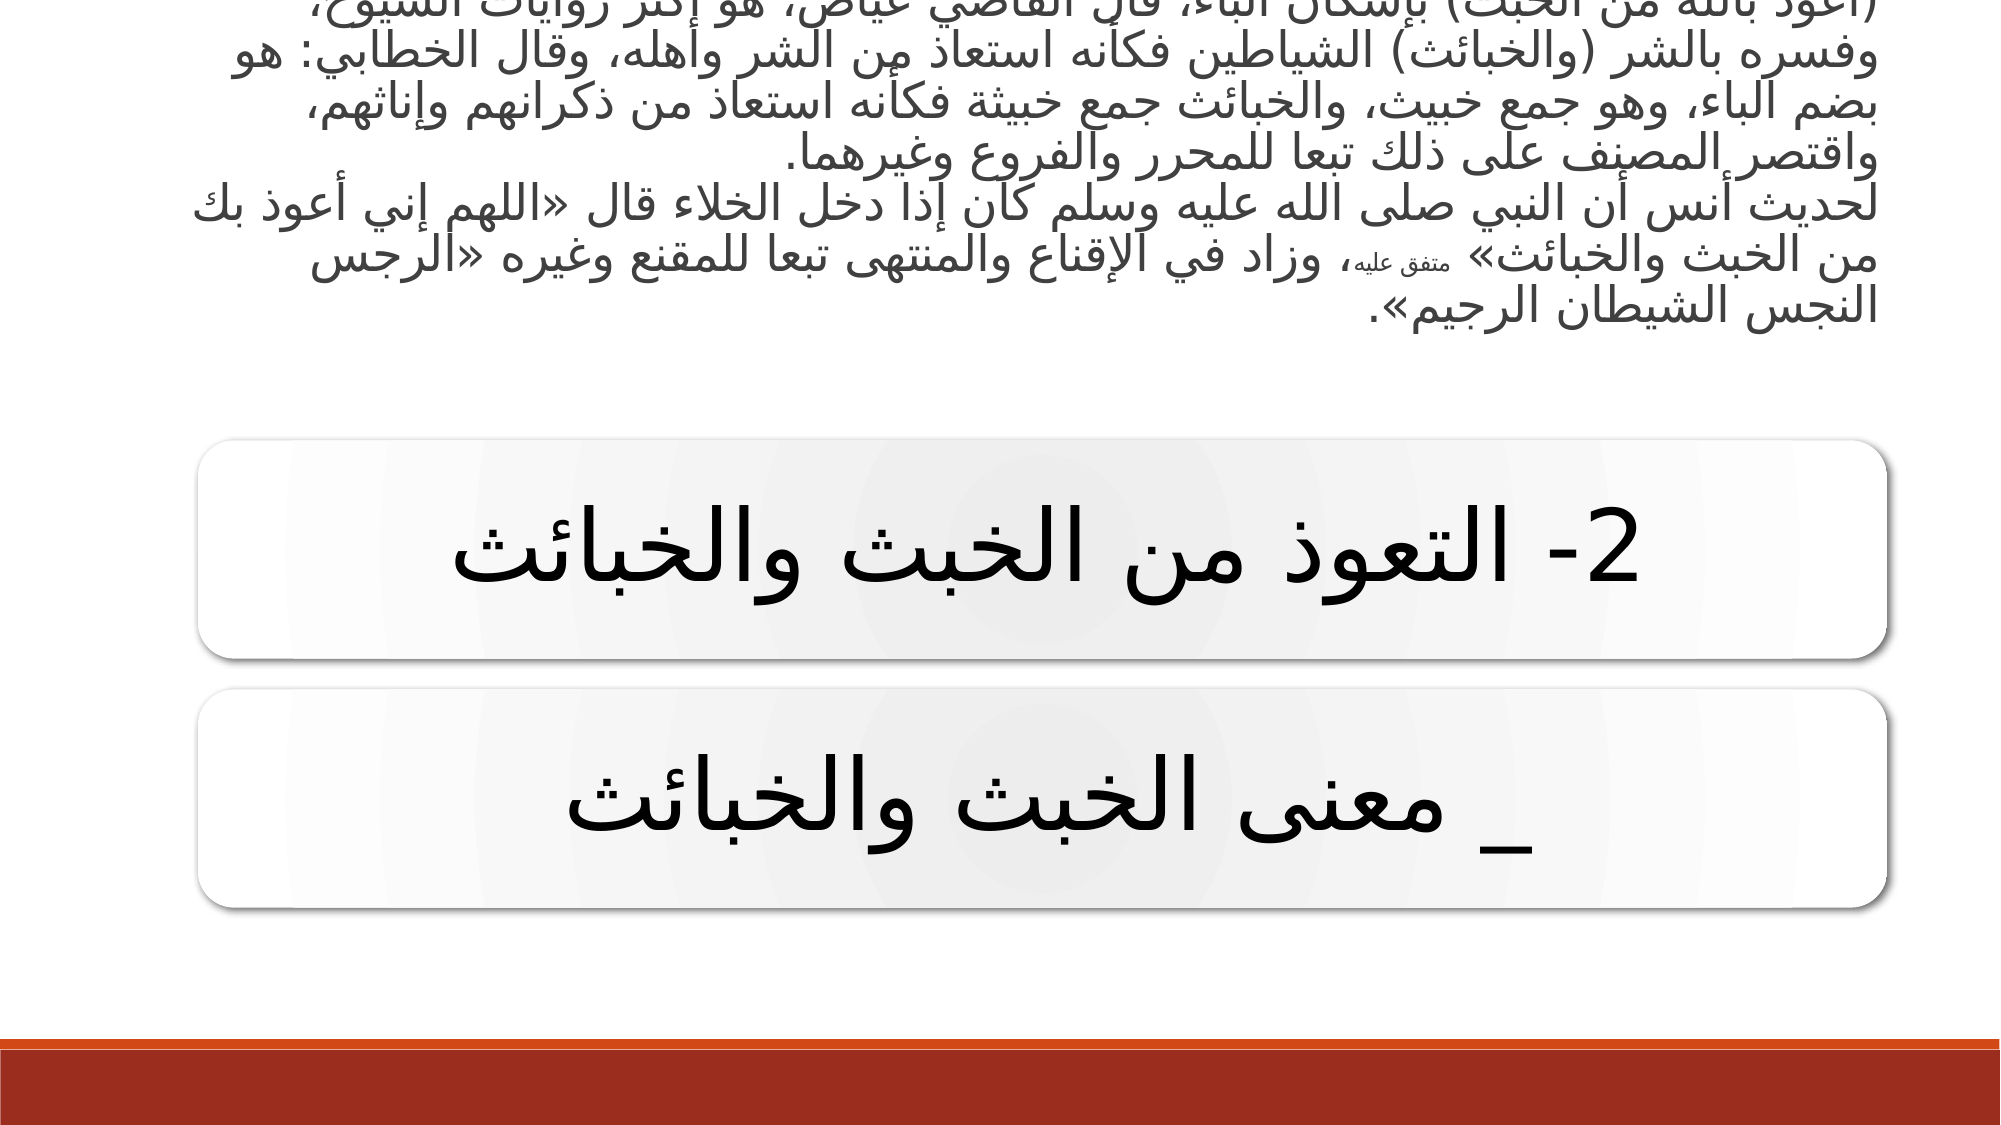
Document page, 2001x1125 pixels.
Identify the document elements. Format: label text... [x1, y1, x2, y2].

title (أعوذ بالله من الخبث) بإسكان الباء، قال القاضي عياض، هو أكثر روايات الشيوخ، وفسره بالشر (والخبائث) الشياطين فكأنه استعاذ من الشر وأهله، وقال الخطابي: هو بضم الباء، وهو جمع خبيث، والخبائث جمع خبيثة فكأنه استعاذ من ذكرانهم وإناثهم، واقتصر المصنف على ذلك تبعا للمحرر والفروع وغيرهما. لحديث أنس أن النبي صلى الله عليه وسلم كان إذا دخل الخلاء قال «اللهم إني أعوذ بك من الخبث والخبائث» متفق عليه، وزاد في الإقناع والمنتهى تبعا للمقنع وغيره «الرجس النجس الشيطان الرجيم». [166, 63, 1896, 341]
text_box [197, 377, 1888, 971]
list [305, 332, 2000, 971]
